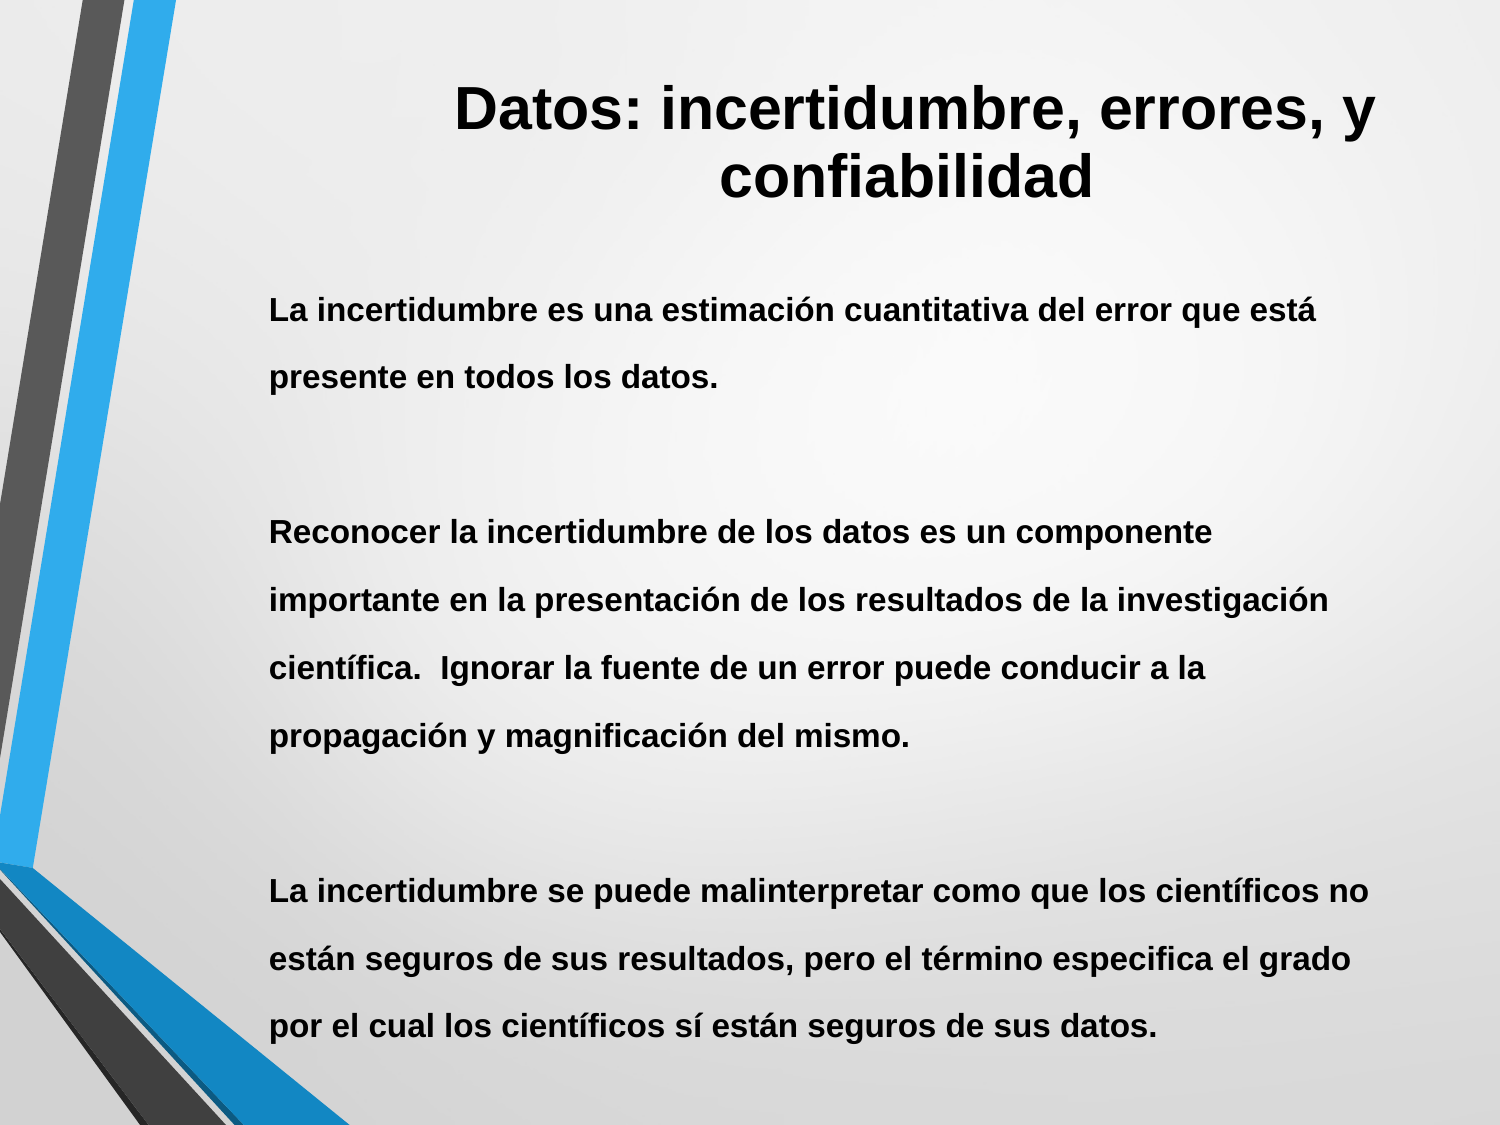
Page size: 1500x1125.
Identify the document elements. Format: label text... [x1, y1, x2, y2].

list La incertidumbre es una estimación cuantitativa del error que está presente en todos los datos. Reconocer la incertidumbre de los datos es un componente importante en la presentación de los resultados de la investigación científica. Ignorar la fuente de un error puede conducir a la propagación y magnificación del mismo. La incertidumbre se puede malinterpretar como que los científicos no están seguros de sus resultados, pero el término especifica el grado por el cual los científicos sí están seguros de sus datos. [253, 314, 1400, 1109]
title Datos: incertidumbre, errores, y confiabilidad [331, 66, 1500, 218]
